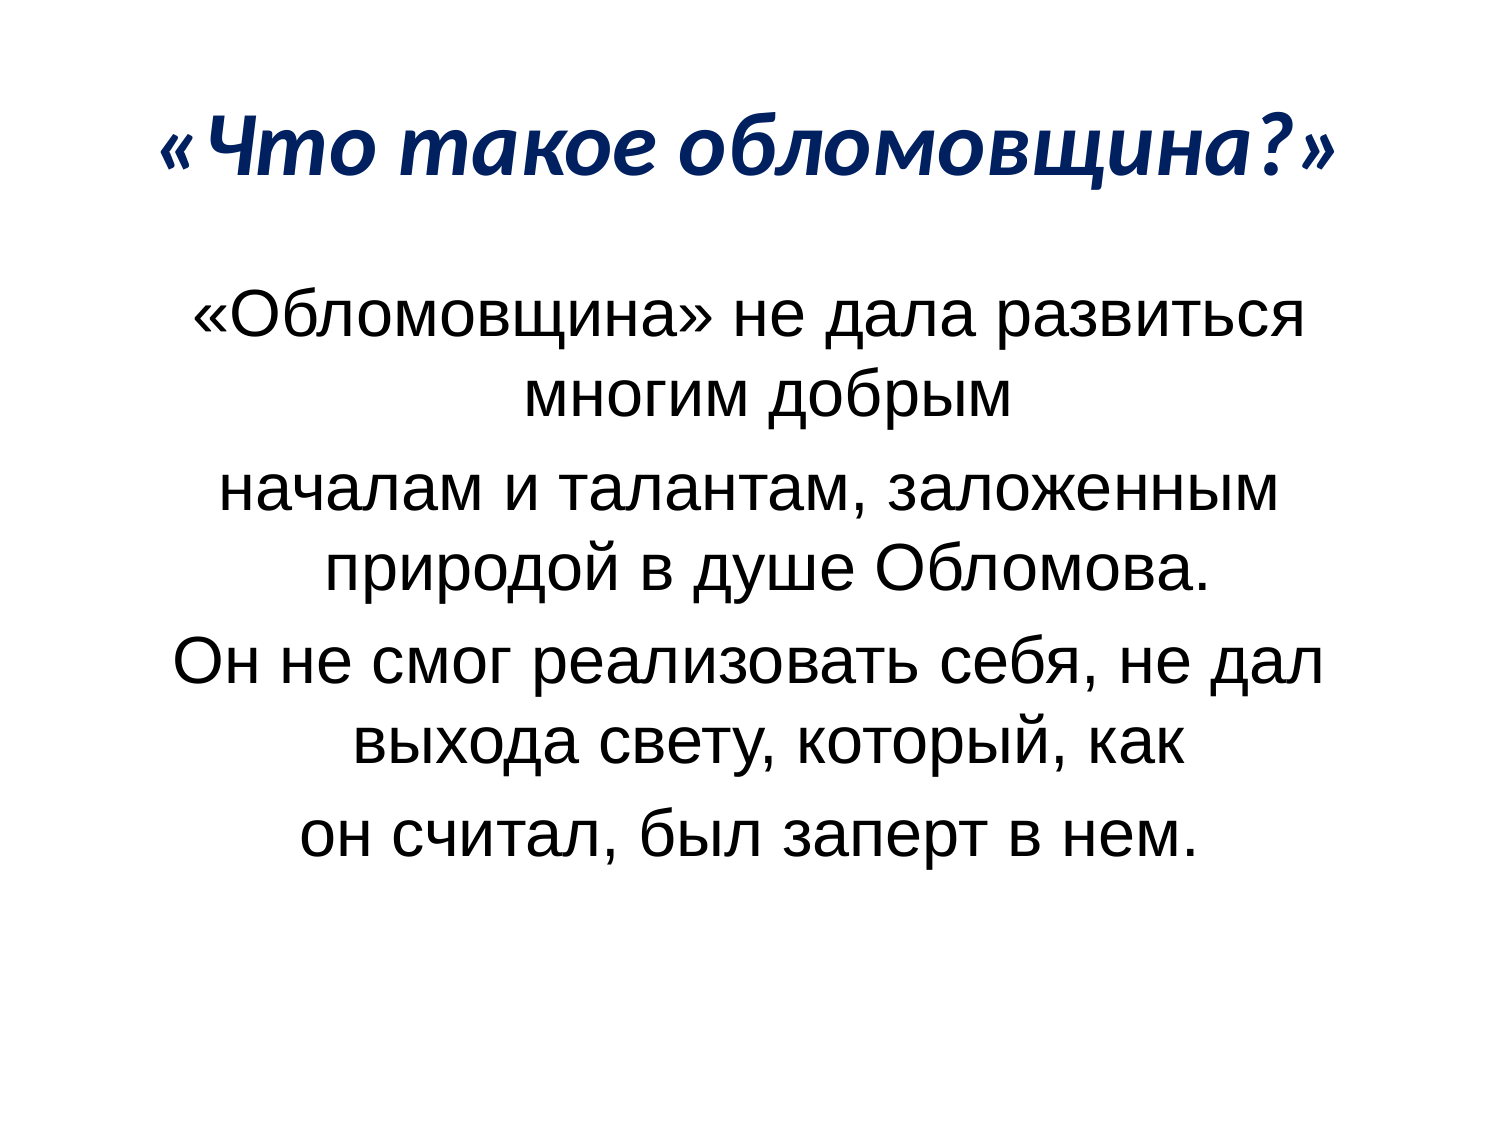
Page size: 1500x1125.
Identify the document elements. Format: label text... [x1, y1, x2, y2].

title «Что такое обломовщина?» [75, 45, 1425, 233]
list «Обломовщина» не дала развиться многим добрым началам и талантам, заложенным природой в душе Обломова. Он не смог реализовать себя, не дал выхода свету, который, как он считал, был заперт в нем. [75, 262, 1425, 1005]
